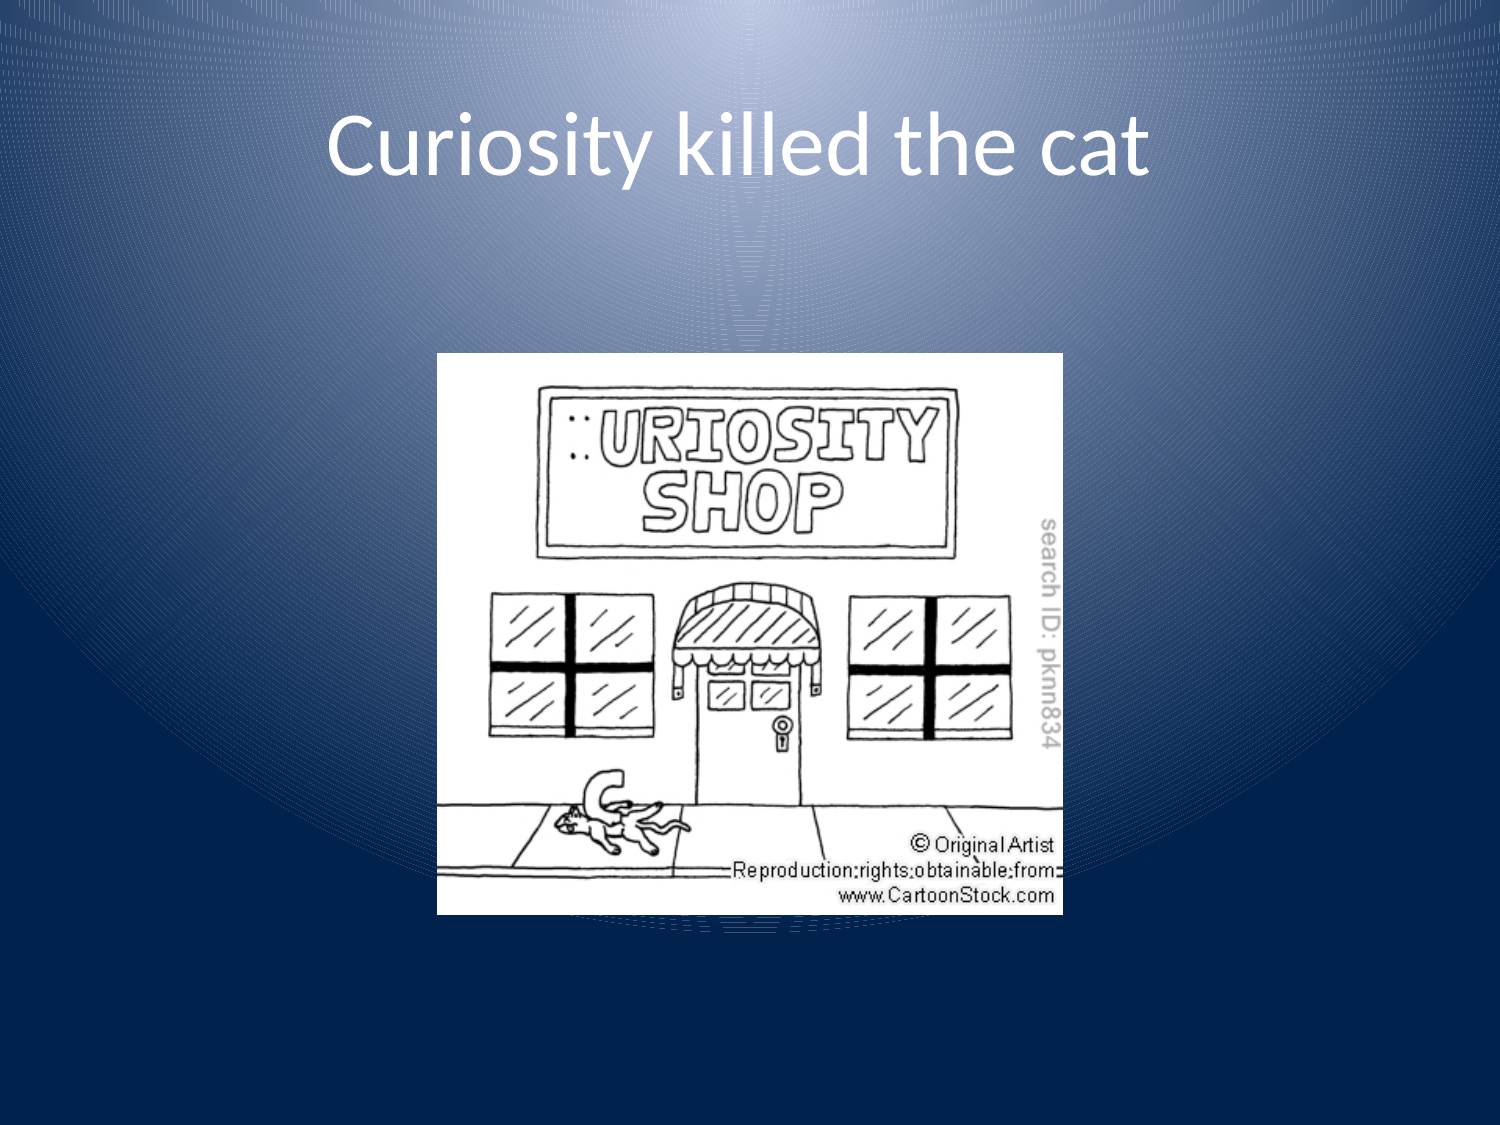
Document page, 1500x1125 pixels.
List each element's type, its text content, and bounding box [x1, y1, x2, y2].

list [437, 353, 1063, 915]
title Curiosity killed the cat [75, 45, 1425, 233]
